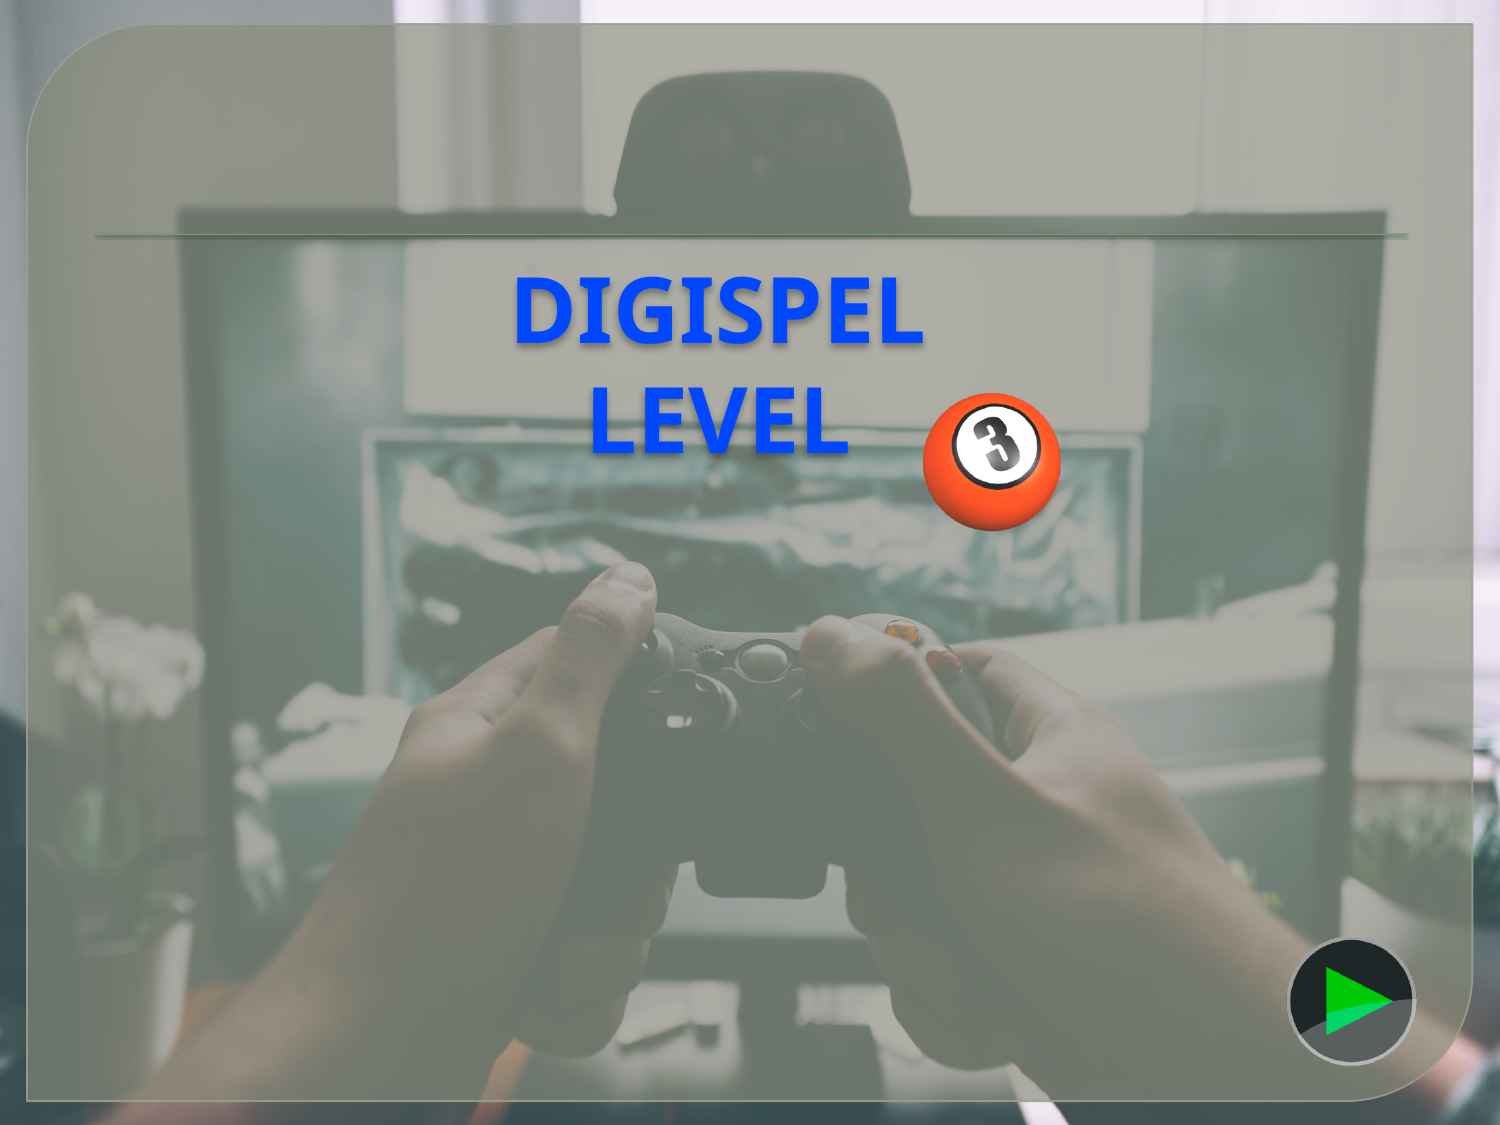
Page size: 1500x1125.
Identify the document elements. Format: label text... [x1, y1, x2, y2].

picture [1269, 917, 1434, 1083]
text_box Digispel Level [287, 109, 1150, 480]
text_box Nel heeft een verplichte missie #LevelUp voor je klaar staan. Ga naar de bijbehorende mission card en speel de missie. Succes! [0, 0, 1500, 1125]
picture [915, 385, 1093, 543]
